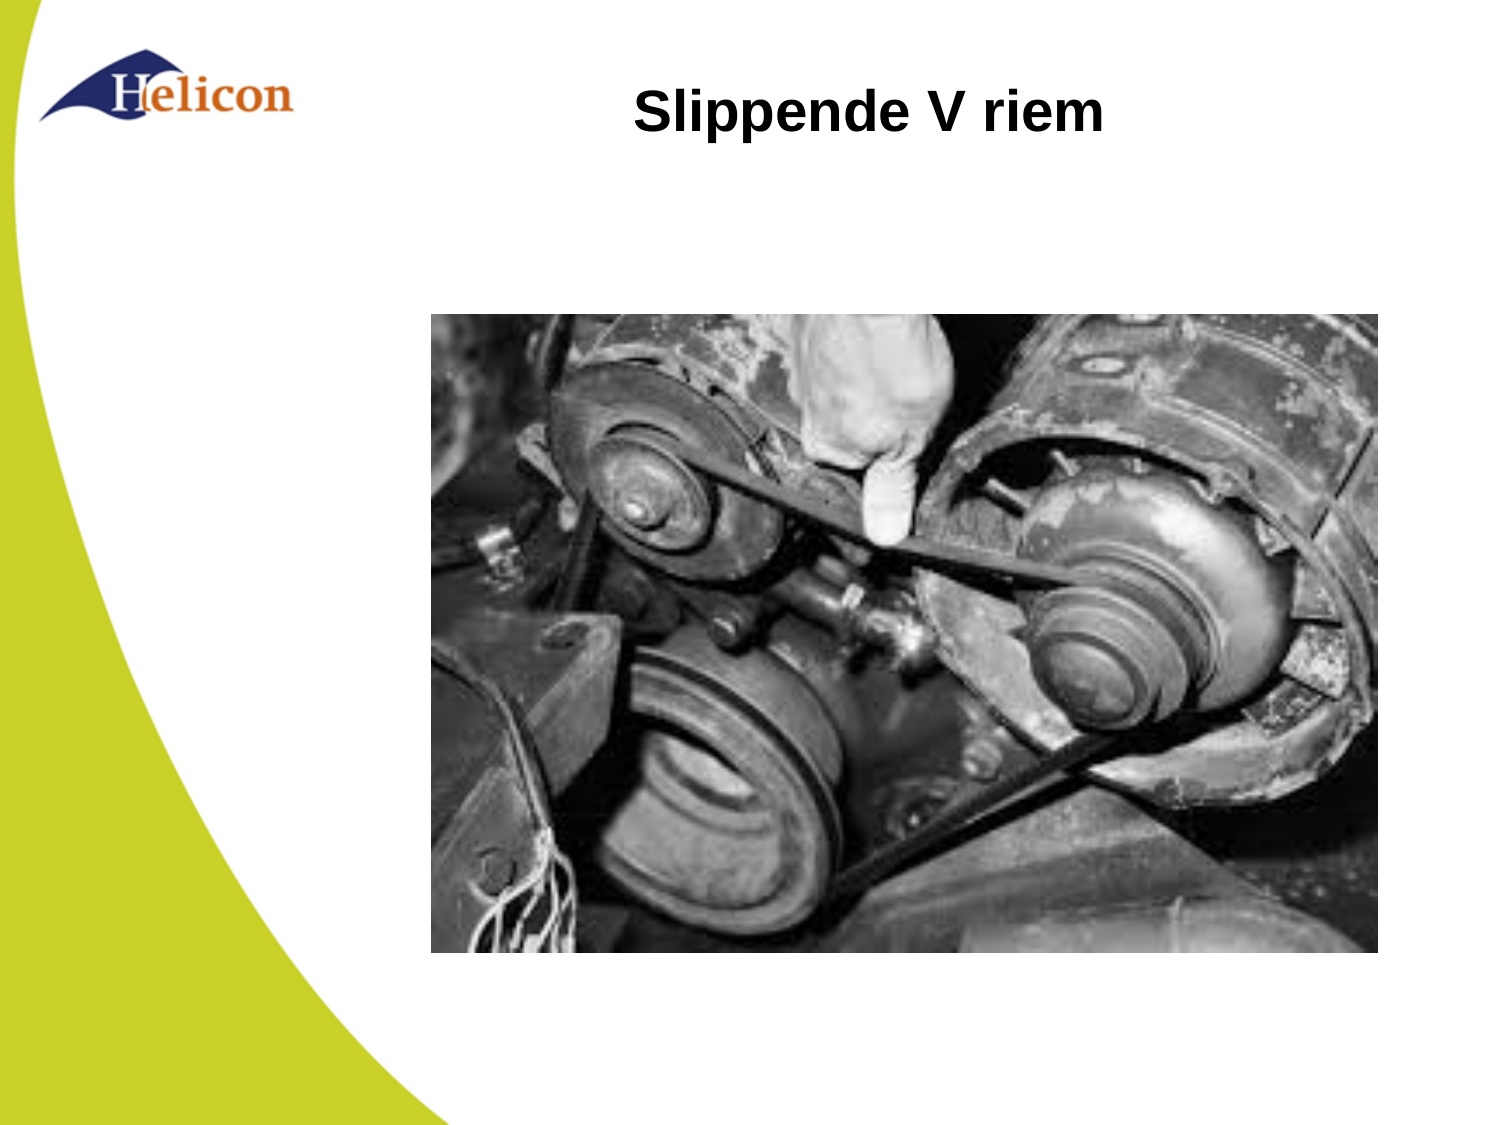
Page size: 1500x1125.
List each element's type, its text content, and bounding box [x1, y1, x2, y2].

picture [0, 0, 1500, 1125]
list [430, 314, 1378, 953]
title Slippende V riem [324, 54, 1415, 161]
